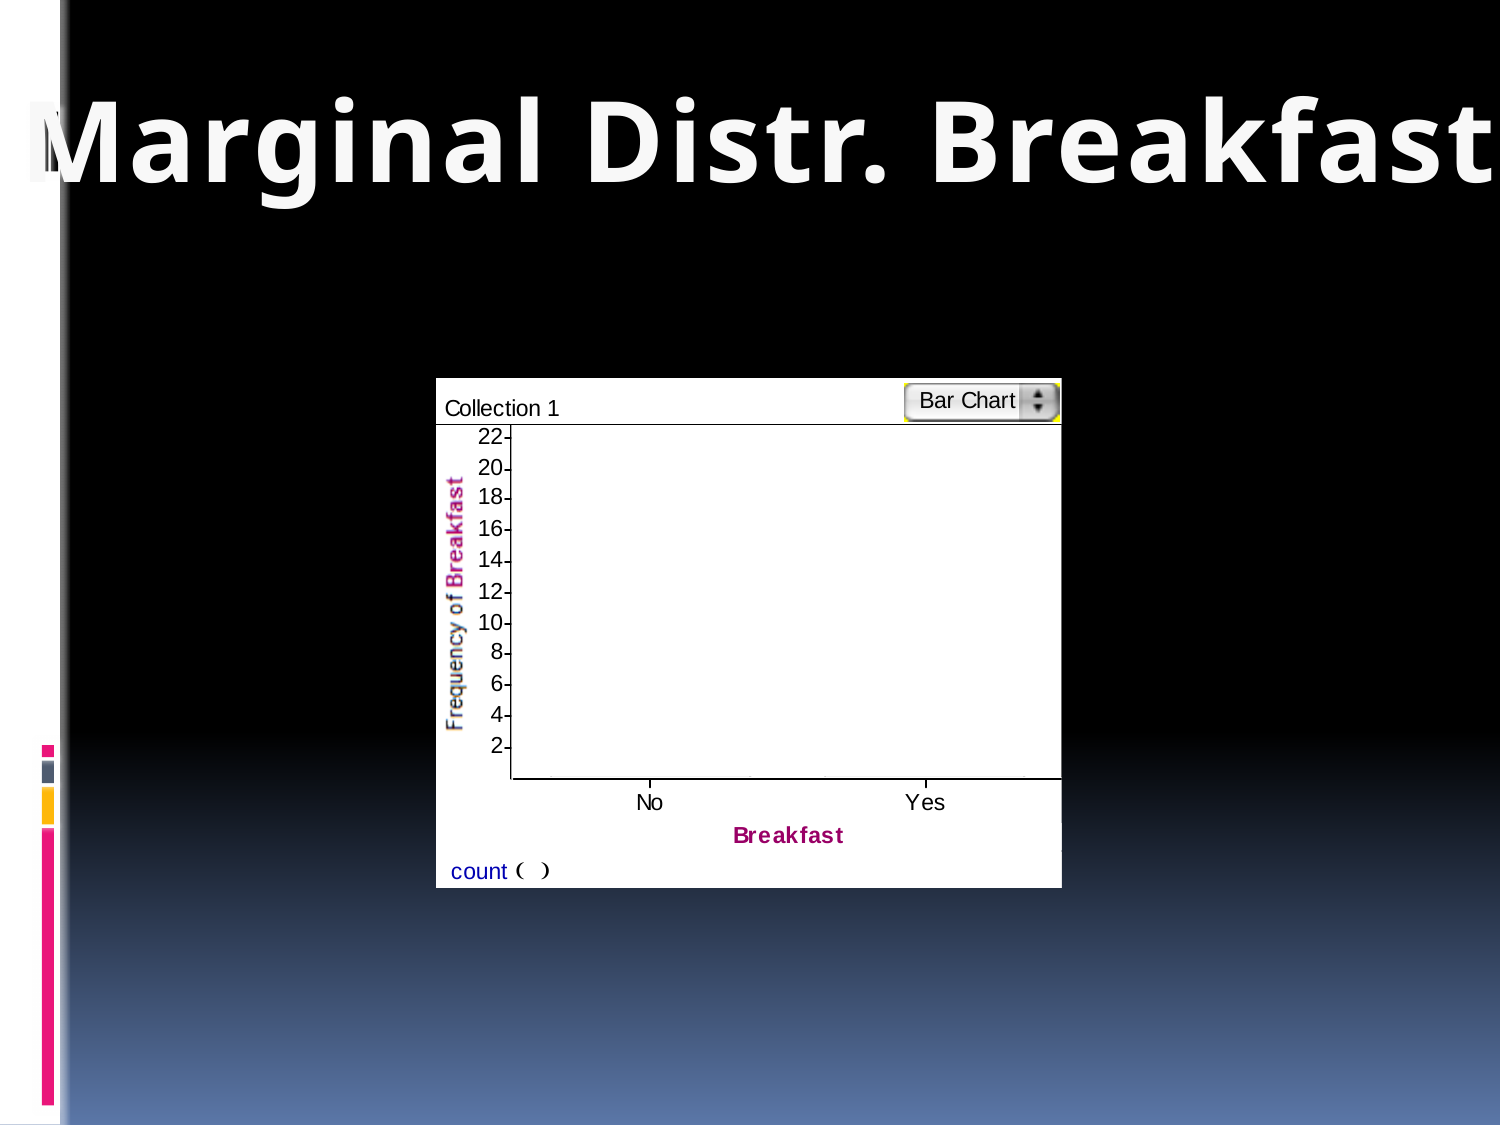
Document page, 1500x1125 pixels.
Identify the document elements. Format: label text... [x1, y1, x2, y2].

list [435, 377, 1065, 891]
text_box Marginal Distr. Breakfast [4, 62, 1500, 213]
